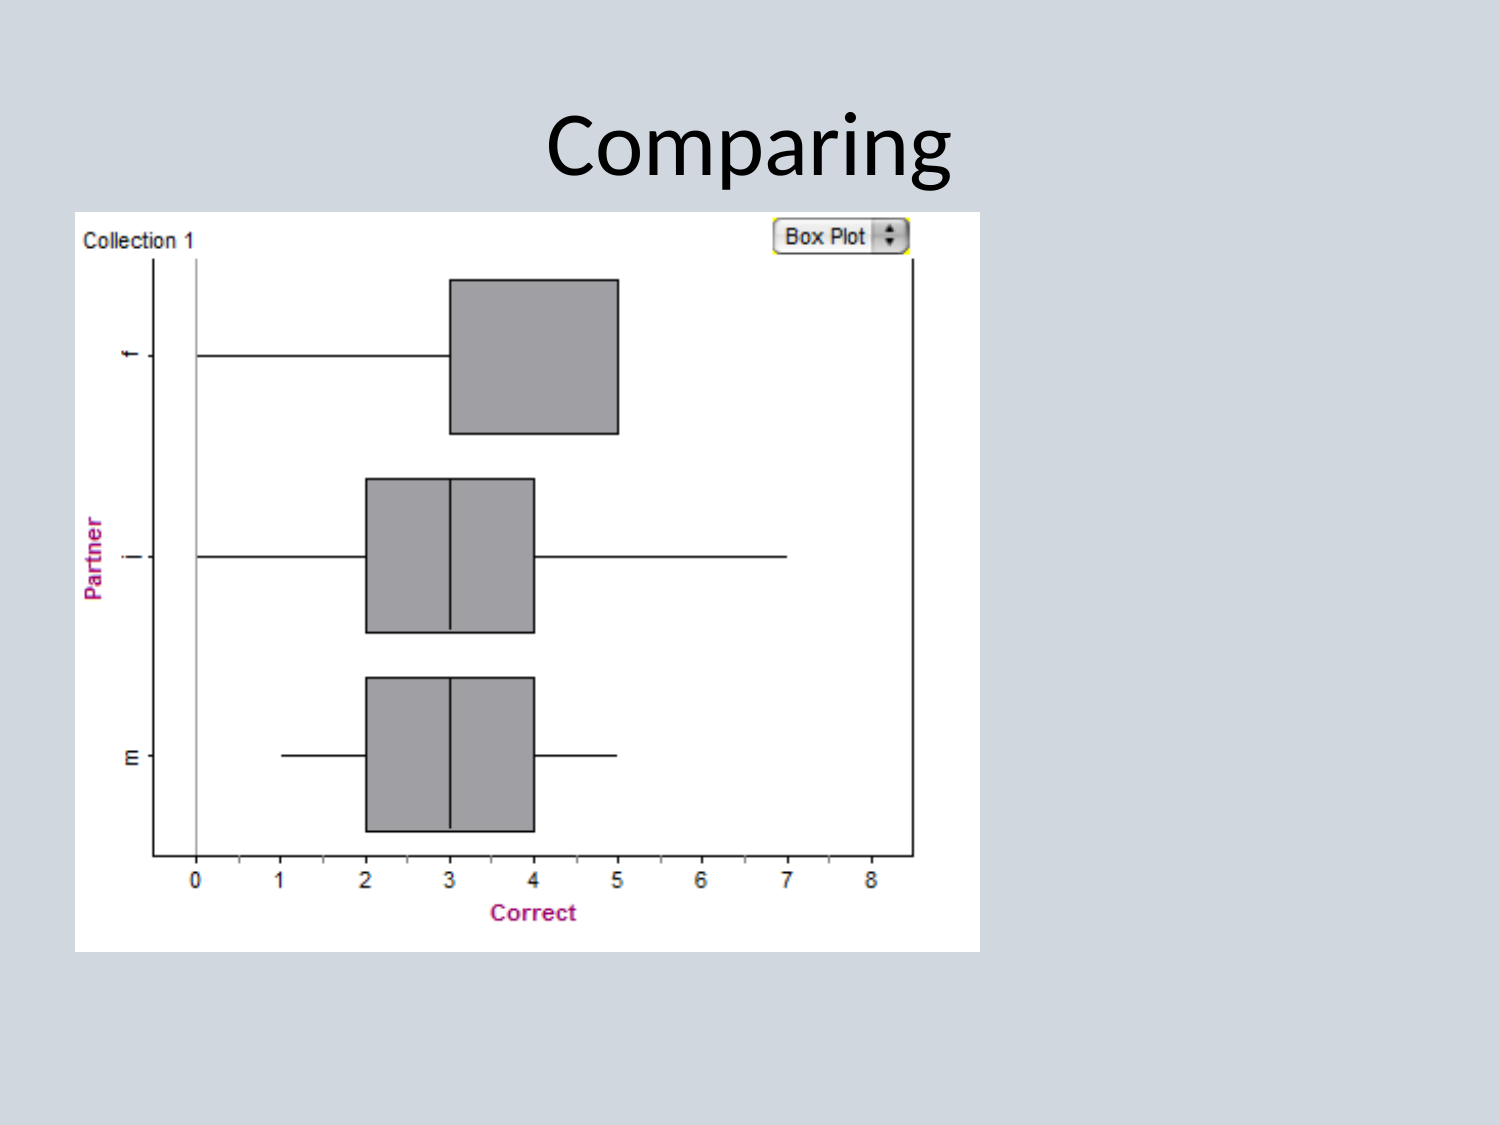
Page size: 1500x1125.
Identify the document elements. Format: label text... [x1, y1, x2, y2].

title Comparing [75, 45, 1425, 233]
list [74, 212, 981, 952]
